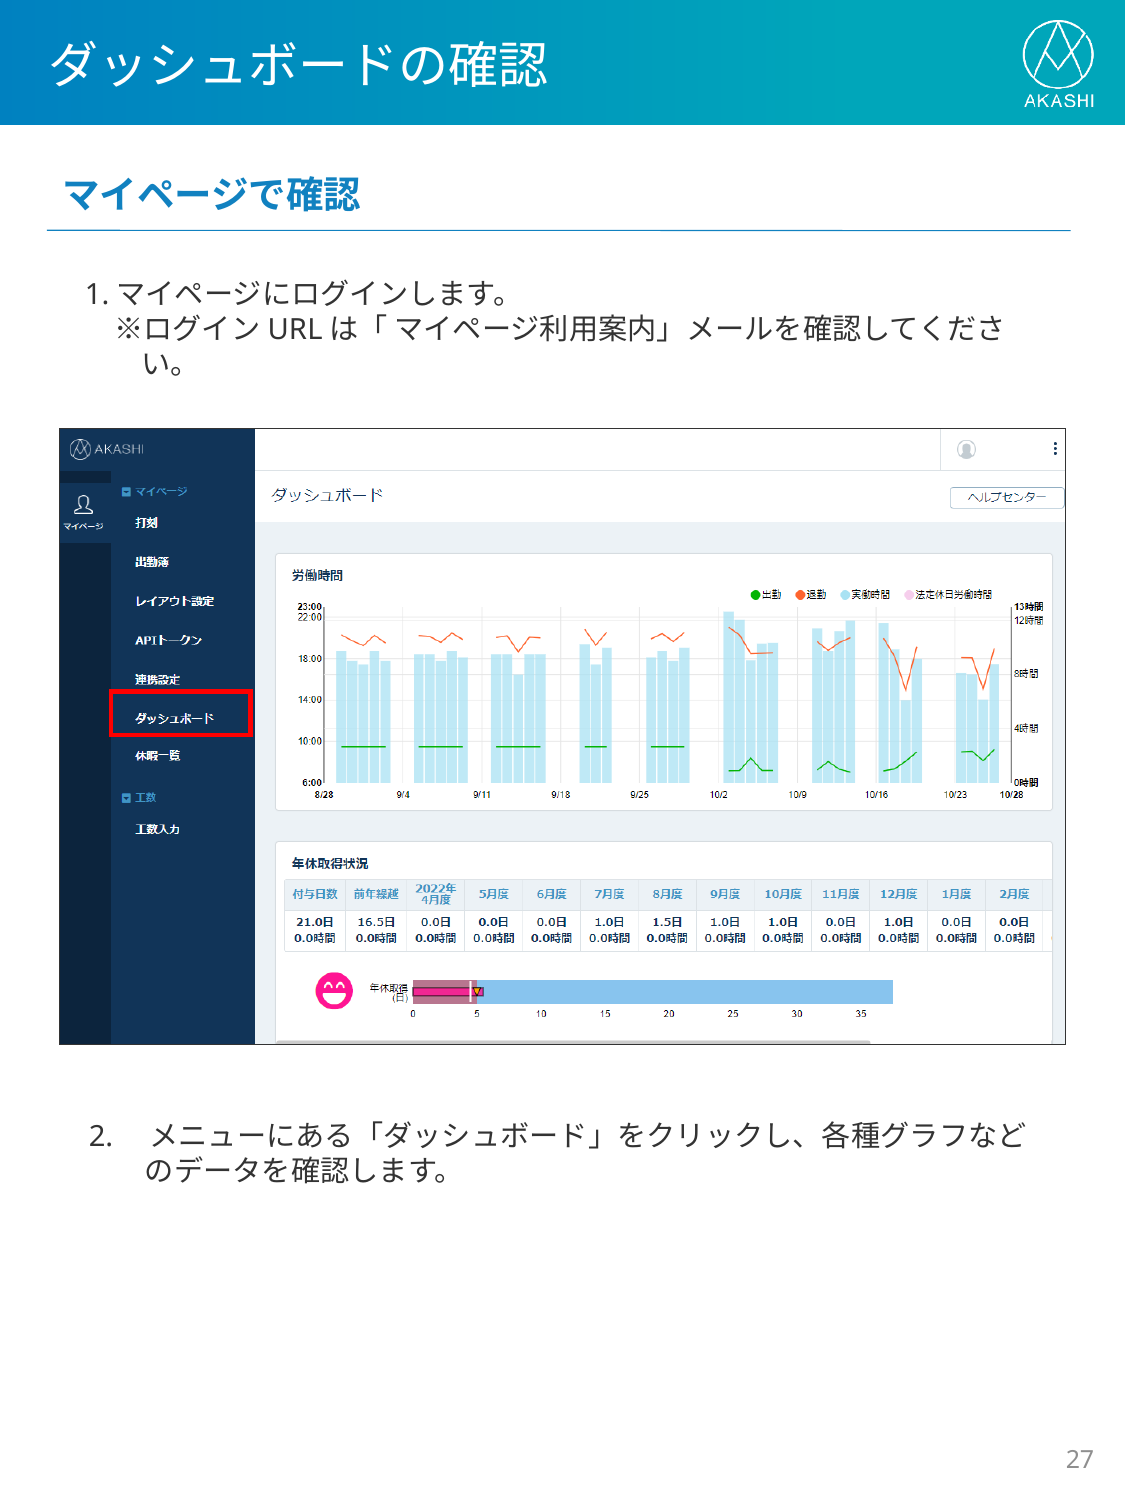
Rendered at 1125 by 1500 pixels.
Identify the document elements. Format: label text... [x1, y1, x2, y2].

text_box 1.マイページにログインします。 ※ログインURLは「 マイページ利用案内」メールを確認してください。 [70, 267, 1048, 388]
picture [1045, 9, 1103, 117]
text_box マイページで確認 [47, 163, 377, 224]
title ダッシュボードの確認 [33, 0, 1045, 123]
text_box 2. メニューにある「ダッシュボード」をクリックし、各種グラフなどのデータを確認します。 [73, 1109, 1051, 1195]
picture [59, 428, 1066, 1045]
slide_number 26 [856, 1420, 1110, 1500]
